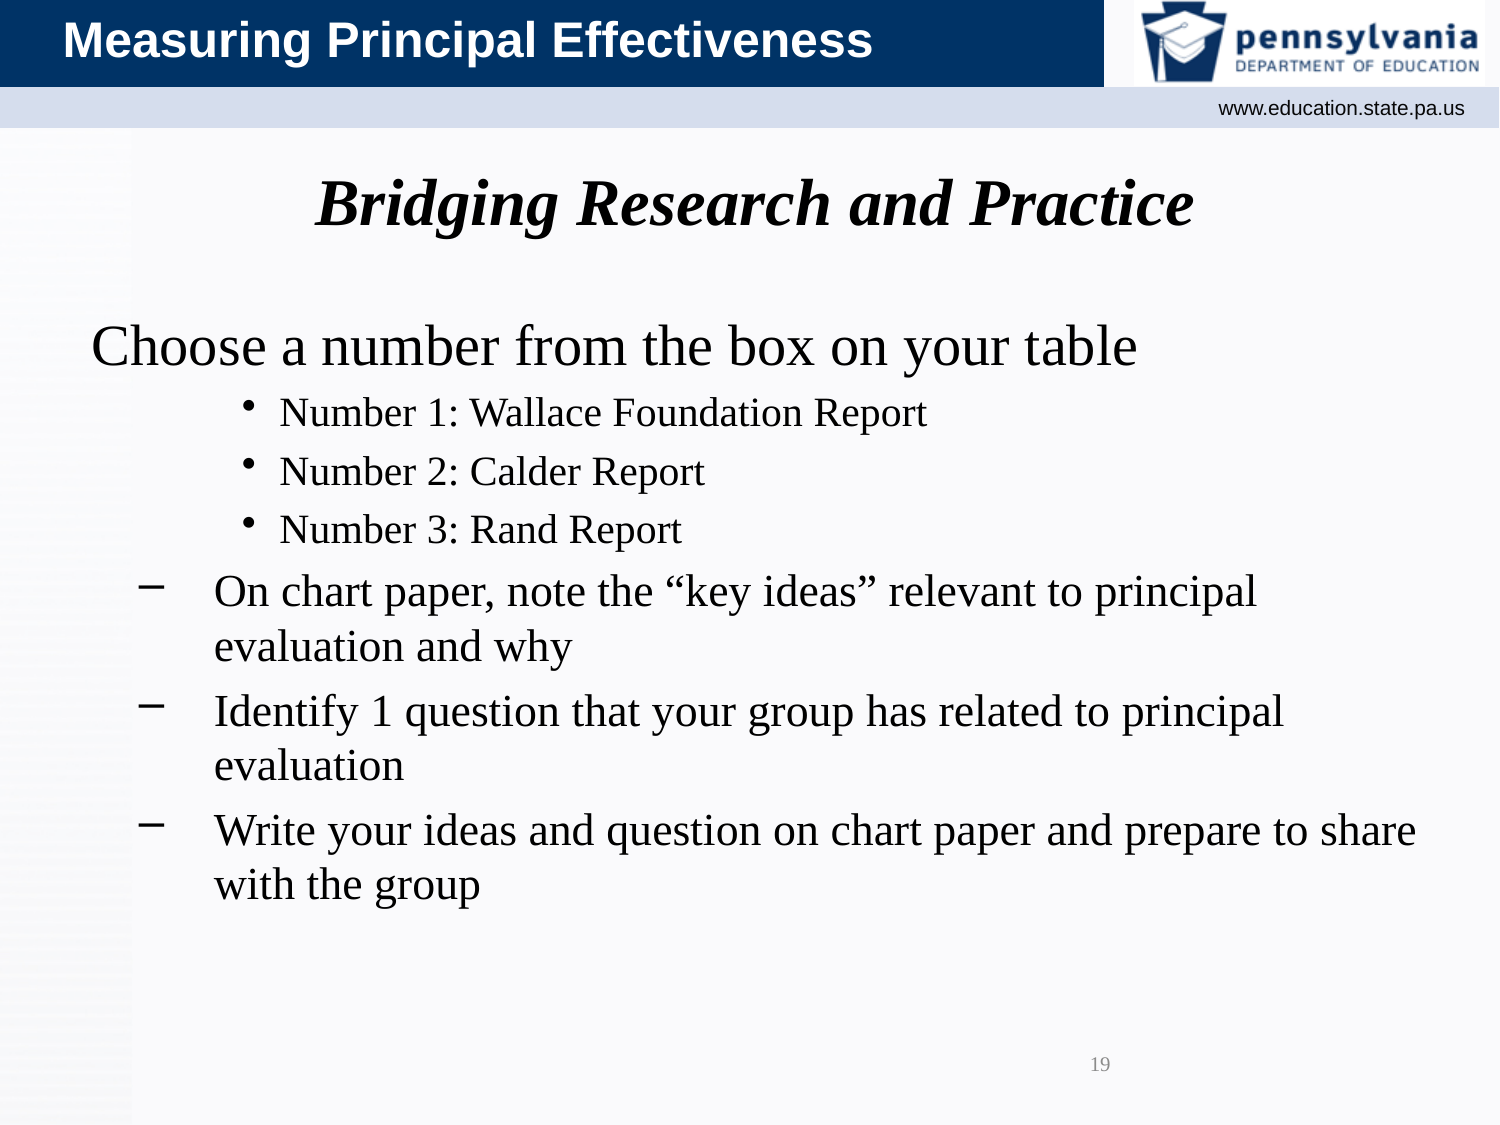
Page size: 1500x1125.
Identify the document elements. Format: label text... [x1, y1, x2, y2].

picture [0, 0, 1500, 1125]
slide_number 19 [1074, 1042, 1425, 1103]
list Choose a number from the box on your table Number 1: Wallace Foundation Report Number 2: Calder Report Number 3: Rand Report On chart paper, note the “key ideas” relevant to principal evaluation and why Identify 1 question that your group has related to principal evaluation Write your ideas and question on chart paper and prepare to share with the group [77, 299, 1435, 950]
title Bridging Research and Practice [81, 151, 1431, 274]
